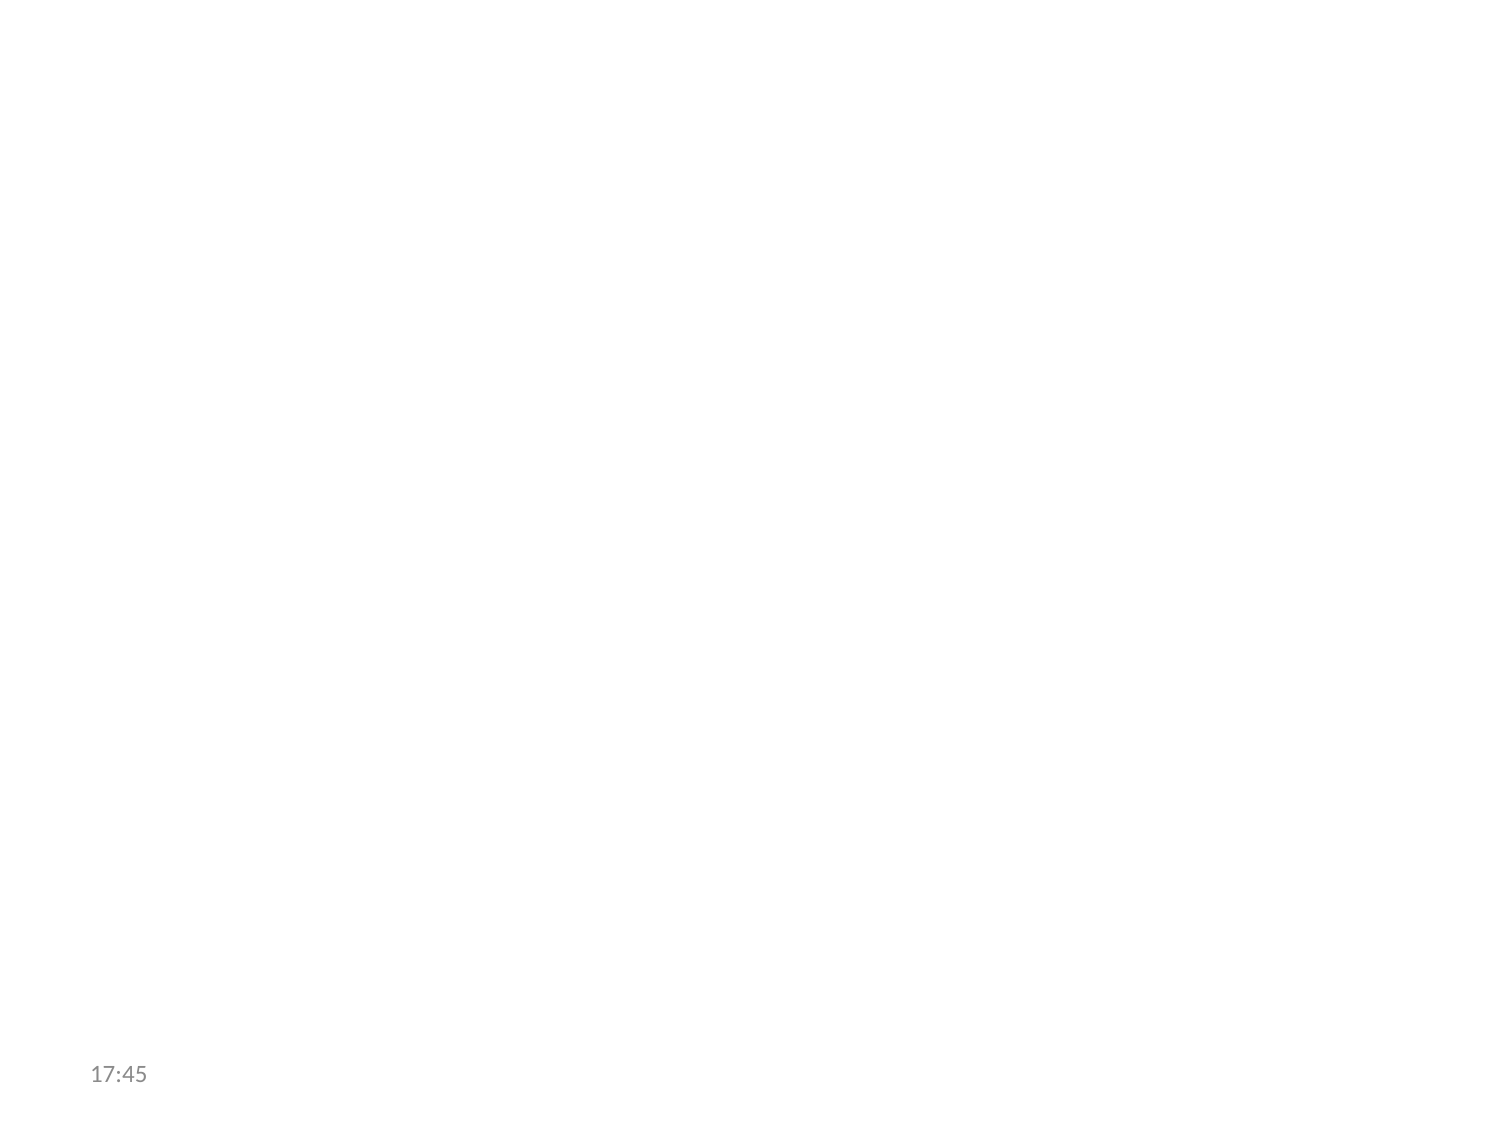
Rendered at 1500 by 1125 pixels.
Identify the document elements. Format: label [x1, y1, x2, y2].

slide_number [75, 1042, 425, 1103]
